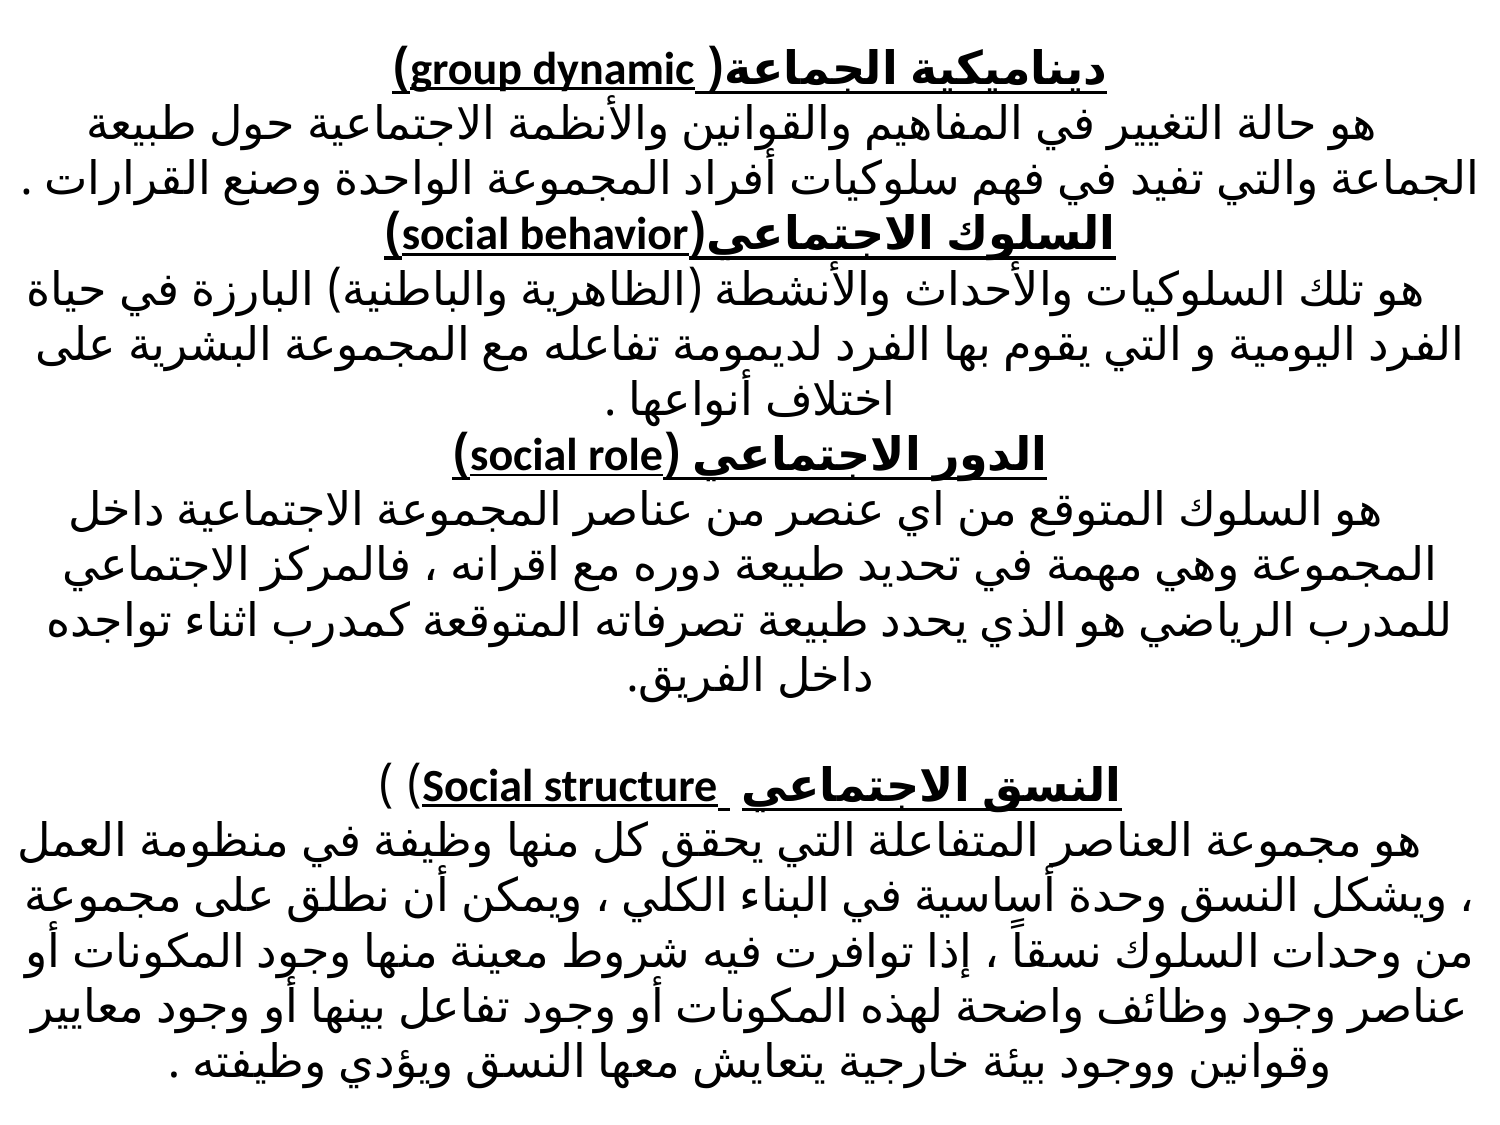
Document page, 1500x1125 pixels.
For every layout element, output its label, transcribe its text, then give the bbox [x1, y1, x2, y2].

title ديناميكية الجماعة( group dynamic) هو حالة التغيير في المفاهيم والقوانين والأنظمة الاجتماعية حول طبيعة الجماعة والتي تفيد في فهم سلوكيات أفراد المجموعة الواحدة وصنع القرارات . السلوك الاجتماعي(social behavior) هو تلك السلوكيات والأحداث والأنشطة (الظاهرية والباطنية) البارزة في حياة الفرد اليومية و التي يقوم بها الفرد لديمومة تفاعله مع المجموعة البشرية على اختلاف أنواعها . الدور الاجتماعي (social role) هو السلوك المتوقع من اي عنصر من عناصر المجموعة الاجتماعية داخل المجموعة وهي مهمة في تحديد طبيعة دوره مع اقرانه ، فالمركز الاجتماعي للمدرب الرياضي هو الذي يحدد طبيعة تصرفاته المتوقعة كمدرب اثناء تواجده داخل الفريق. النسق الاجتماعي Social structure) ) هو مجموعة العناصر المتفاعلة التي يحقق كل منها وظيفة في منظومة العمل ، ويشكل النسق وحدة أساسية في البناء الكلي ، ويمكن أن نطلق على مجموعة من وحدات السلوك نسقاً ، إذا توافرت فيه شروط معينة منها وجود المكونات أو عناصر وجود وظائف واضحة لهذه المكونات أو وجود تفاعل بينها أو وجود معايير وقوانين ووجود بيئة خارجية يتعايش معها النسق ويؤدي وظيفته . [0, 0, 1500, 1125]
